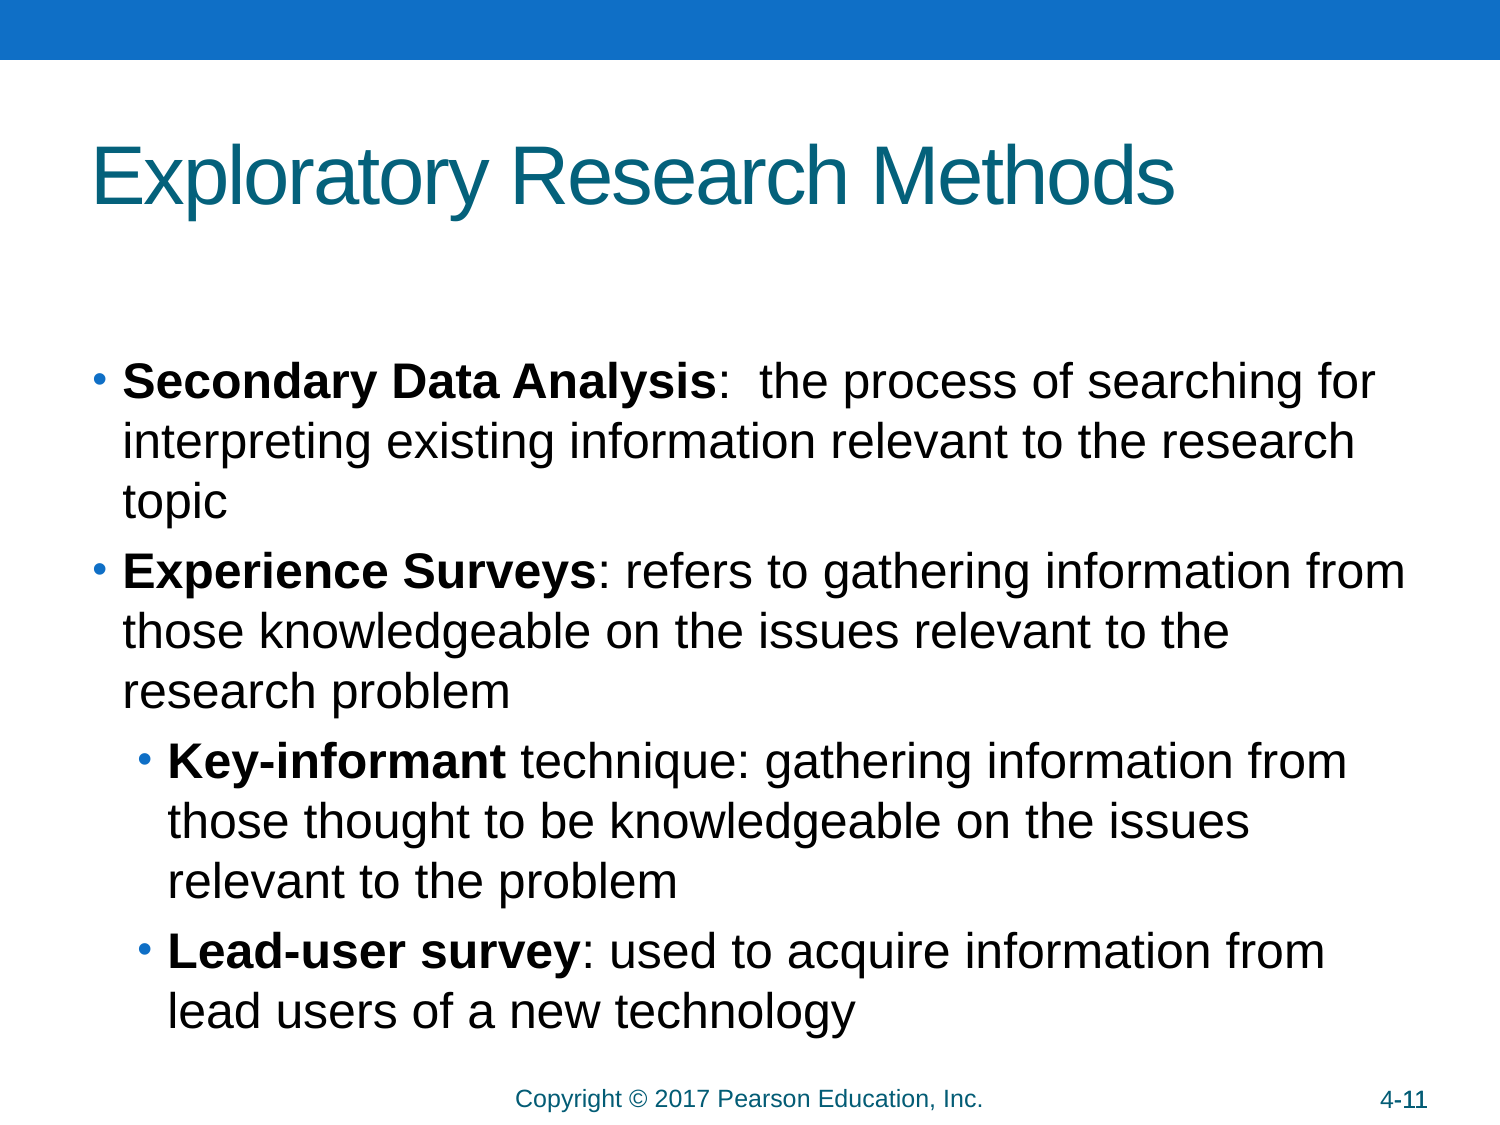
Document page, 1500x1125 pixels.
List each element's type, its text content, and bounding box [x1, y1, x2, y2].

list Secondary Data Analysis: the process of searching for interpreting existing information relevant to the research topic Experience Surveys: refers to gathering information from those knowledgeable on the issues relevant to the research problem Key-informant technique: gathering information from those thought to be knowledgeable on the issues relevant to the problem Lead-user survey: used to acquire information from lead users of a new technology [77, 340, 1428, 1125]
title Exploratory Research Methods [75, 90, 1425, 253]
